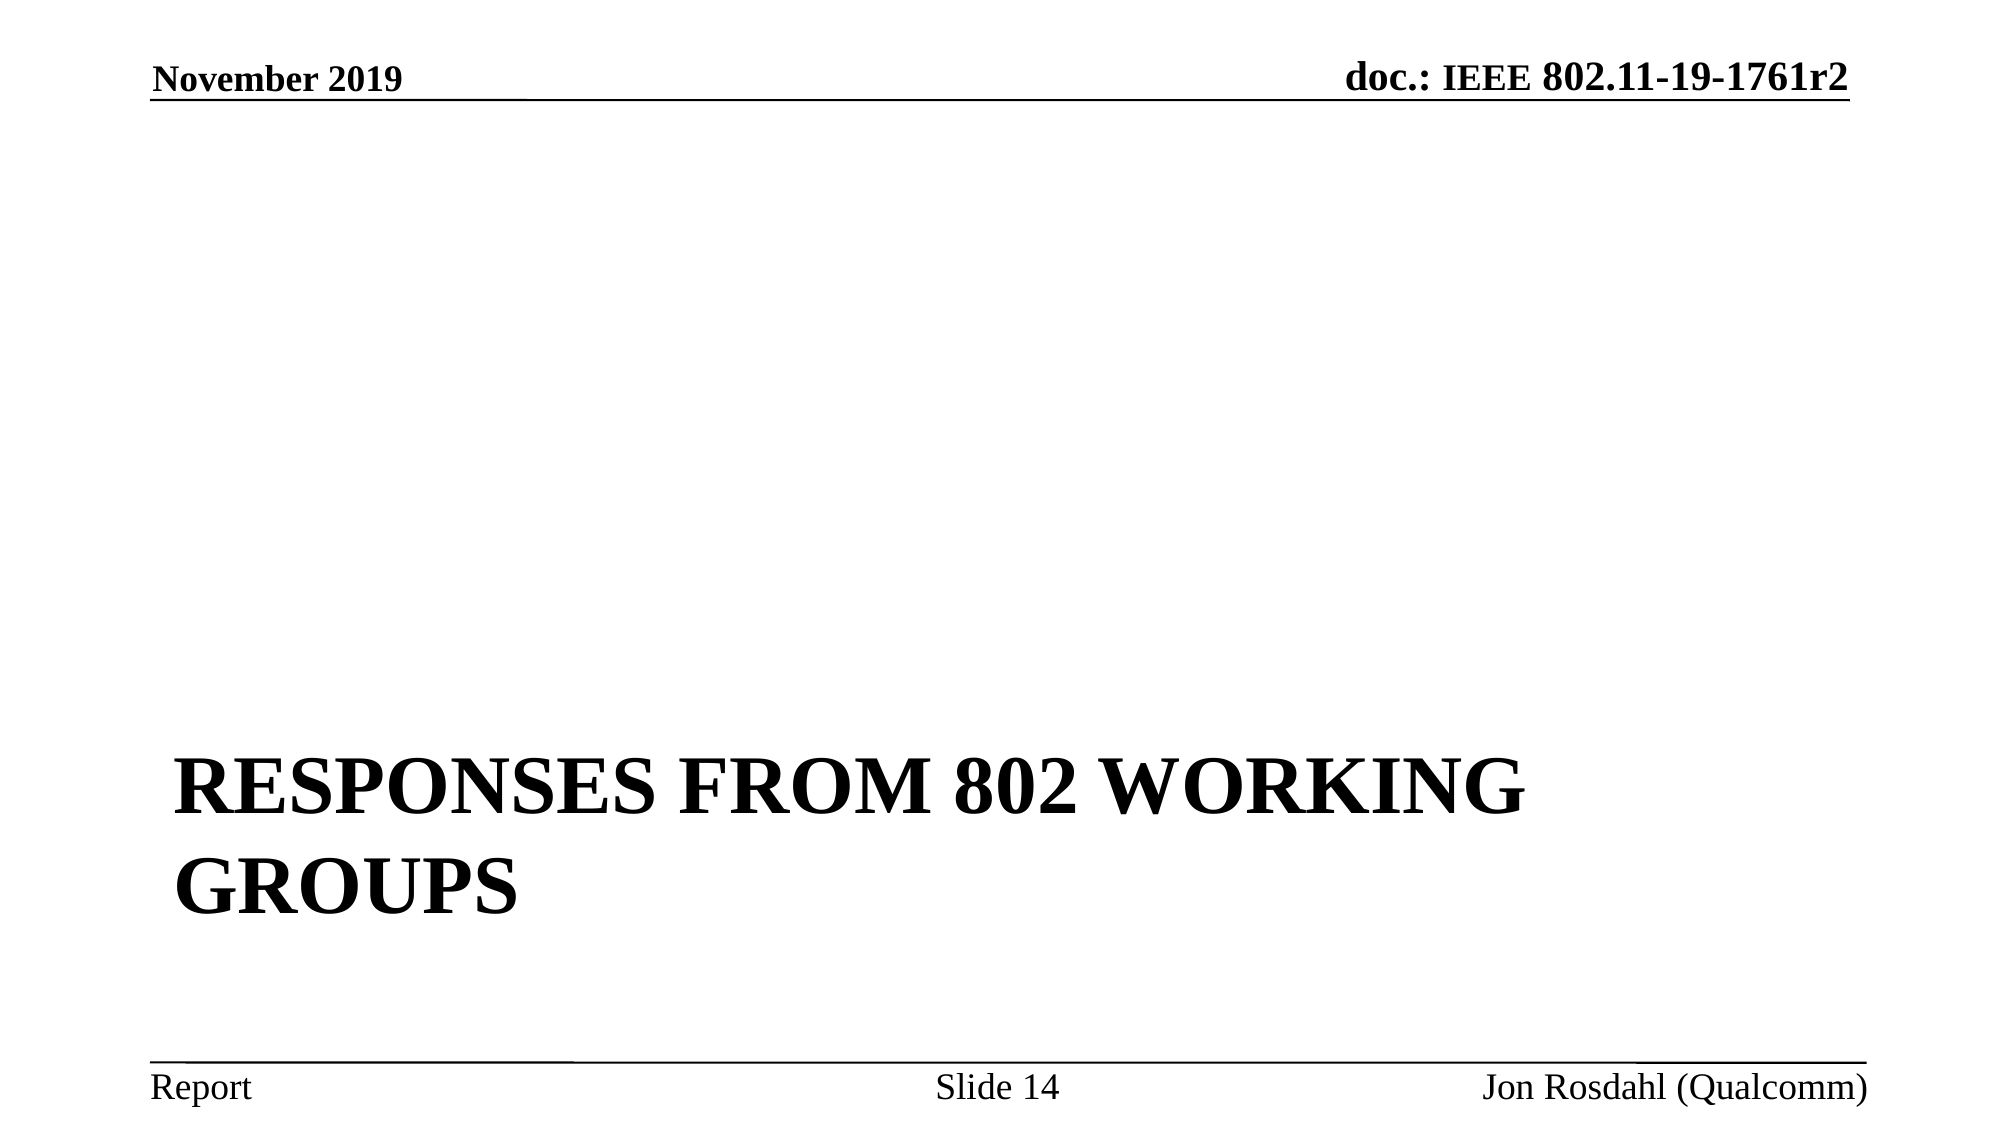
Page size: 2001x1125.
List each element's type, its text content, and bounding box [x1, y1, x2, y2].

title Responses from 802 Working Groups [157, 722, 1859, 947]
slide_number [152, 49, 434, 100]
footer Jon Rosdahl (Qualcomm) [1424, 1061, 1869, 1108]
slide_number Slide 14 [928, 1061, 1067, 1123]
